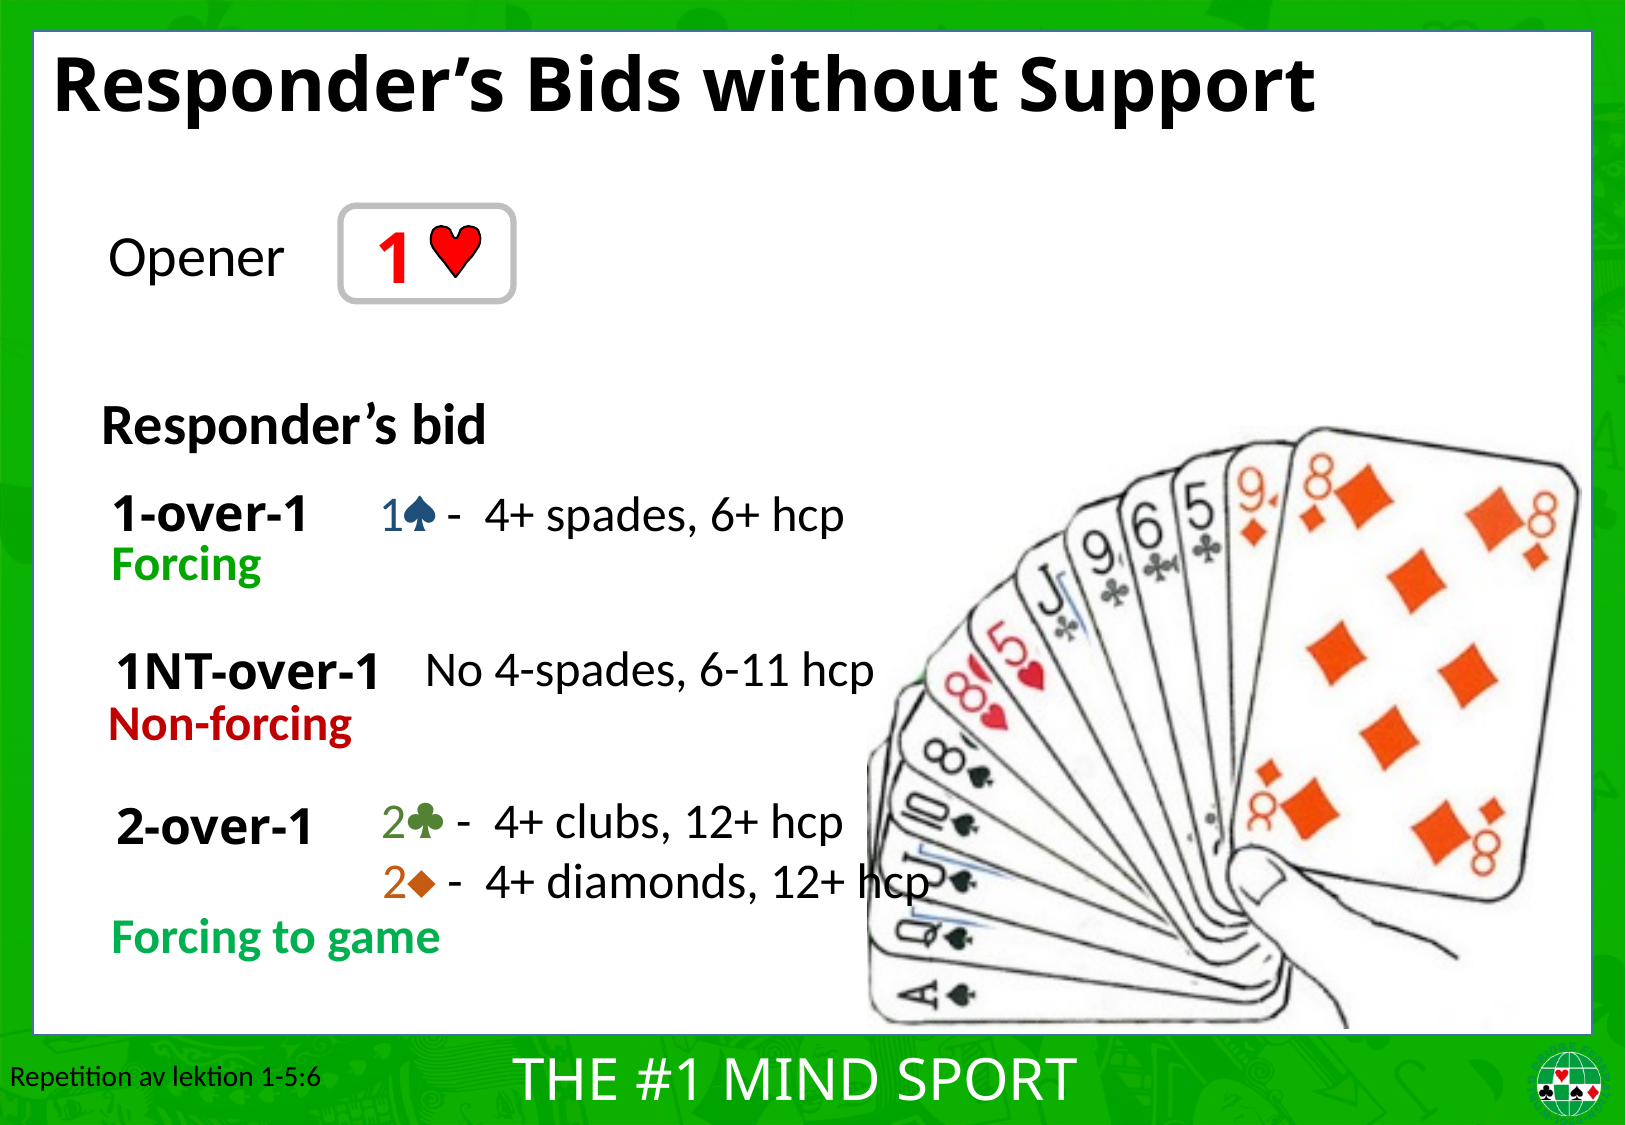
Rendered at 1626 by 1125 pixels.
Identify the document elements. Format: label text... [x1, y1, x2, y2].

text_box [87, 632, 893, 708]
text_box Non-forcing [93, 708, 368, 758]
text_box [91, 787, 954, 917]
picture [0, 0, 1626, 1125]
text_box Forcing to game [96, 917, 456, 971]
text_box Responder’s bid [87, 379, 504, 464]
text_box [87, 473, 867, 550]
title Responder’s Bids without Support [36, 35, 1554, 141]
text_box Forcing [96, 550, 277, 599]
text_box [92, 205, 514, 302]
